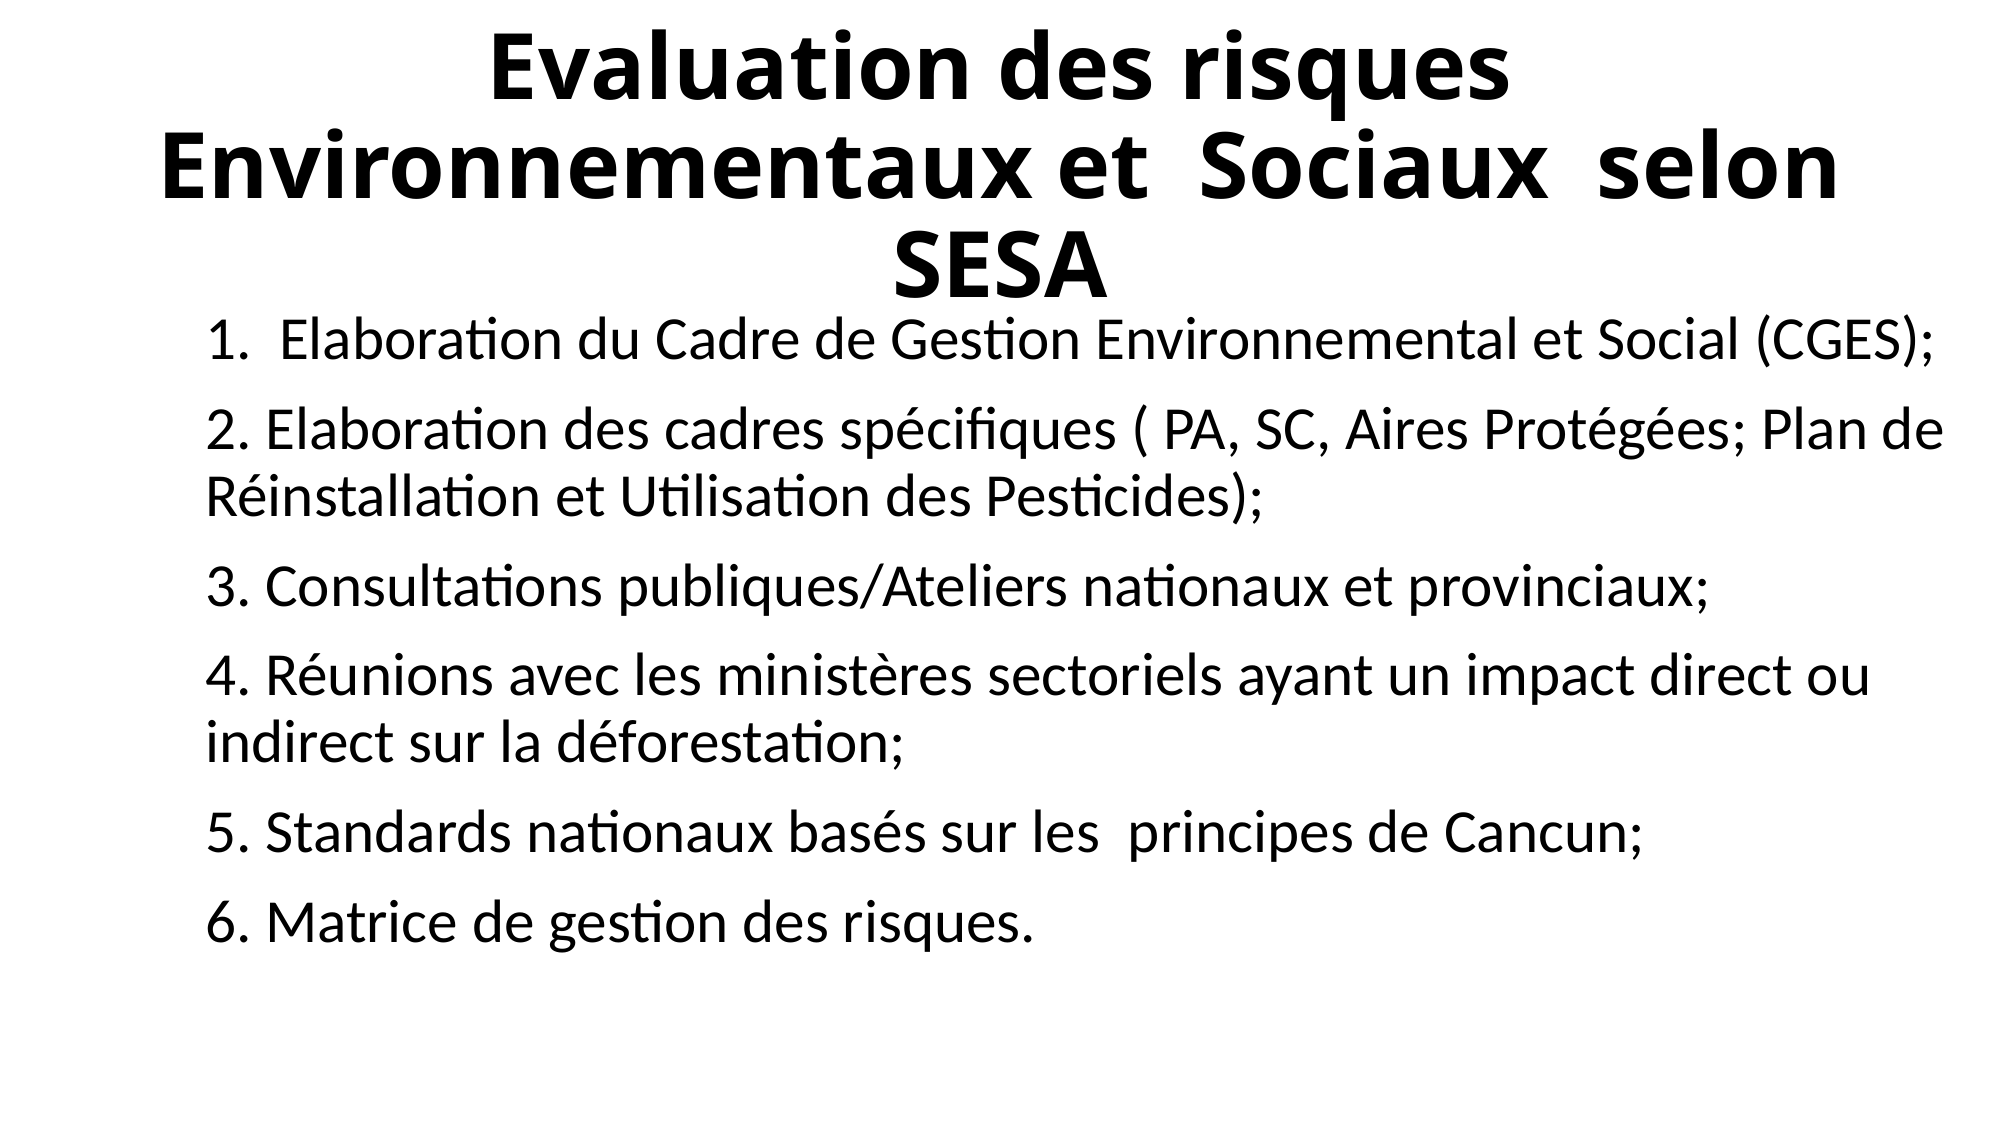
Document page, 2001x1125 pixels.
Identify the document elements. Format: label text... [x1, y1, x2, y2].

title Evaluation des risques Environnementaux et Sociaux selon SESA [137, 59, 1863, 278]
list 1. Elaboration du Cadre de Gestion Environnemental et Social (CGES); 2. Elaboration des cadres spécifiques ( PA, SC, Aires Protégées; Plan de Réinstallation et Utilisation des Pesticides); 3. Consultations publiques/Ateliers nationaux et provinciaux; 4. Réunions avec les ministères sectoriels ayant un impact direct ou indirect sur la déforestation; 5. Standards nationaux basés sur les principes de Cancun; 6. Matrice de gestion des risques. [137, 299, 1983, 1014]
